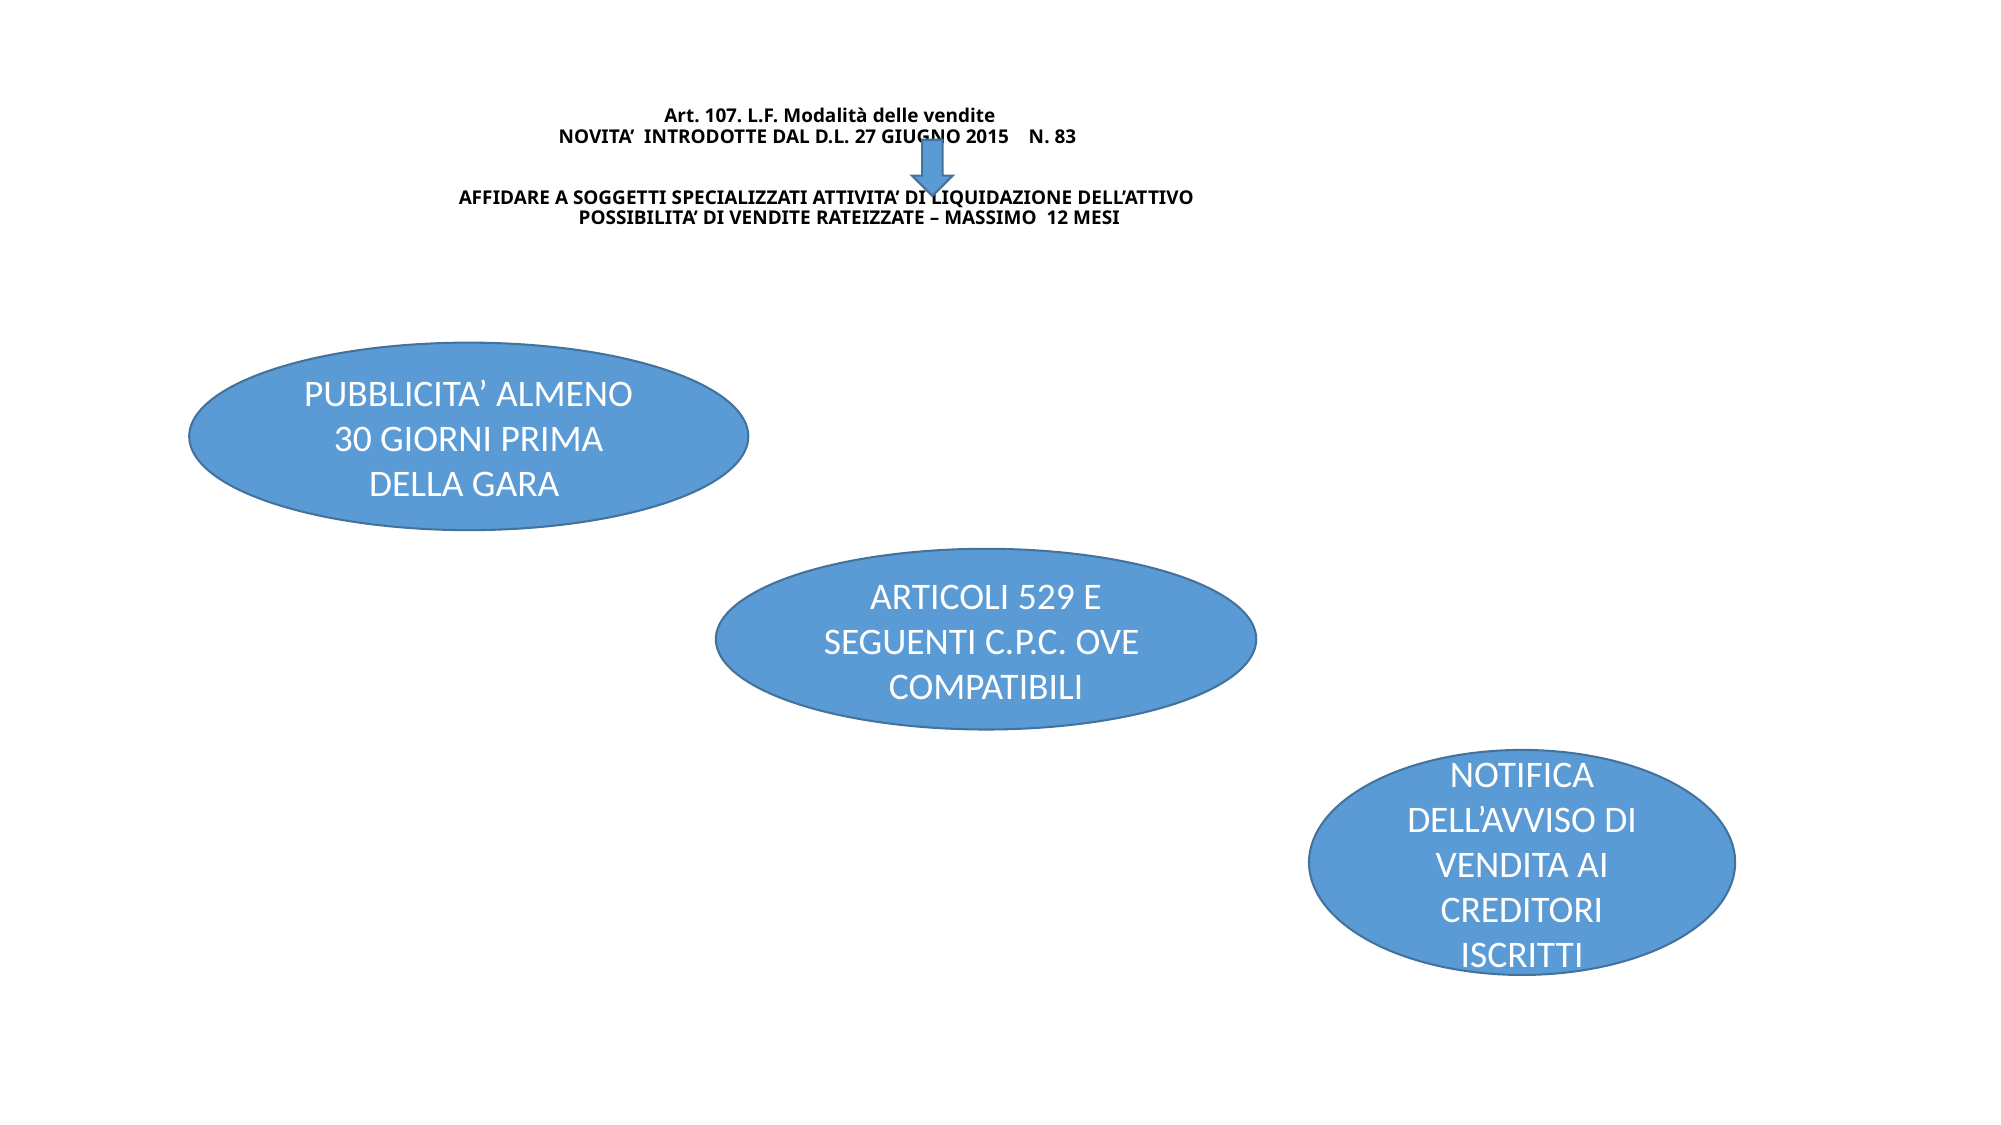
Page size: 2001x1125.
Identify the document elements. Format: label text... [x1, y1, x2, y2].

title Art. 107. L.F. Modalità delle vendite NOVITA’ INTRODOTTE DAL D.L. 27 GIUGNO 2015 N. 83 AFFIDARE A SOGGETTI SPECIALIZZATI ATTIVITA’ DI LIQUIDAZIONE DELL’ATTIVO POSSIBILITA’ DI VENDITE RATEIZZATE – MASSIMO 12 MESI [124, 37, 1863, 278]
text_box ARTICOLI 529 E SEGUENTI C.P.C. OVE COMPATIBILI [714, 547, 1258, 731]
text_box [909, 138, 956, 198]
text_box NOTIFICA DELL’AVVISO DI VENDITA AI CREDITORI ISCRITTI [1307, 748, 1737, 976]
text_box PUBBLICITA’ ALMENO 30 GIORNI PRIMA DELLA GARA [188, 341, 750, 532]
